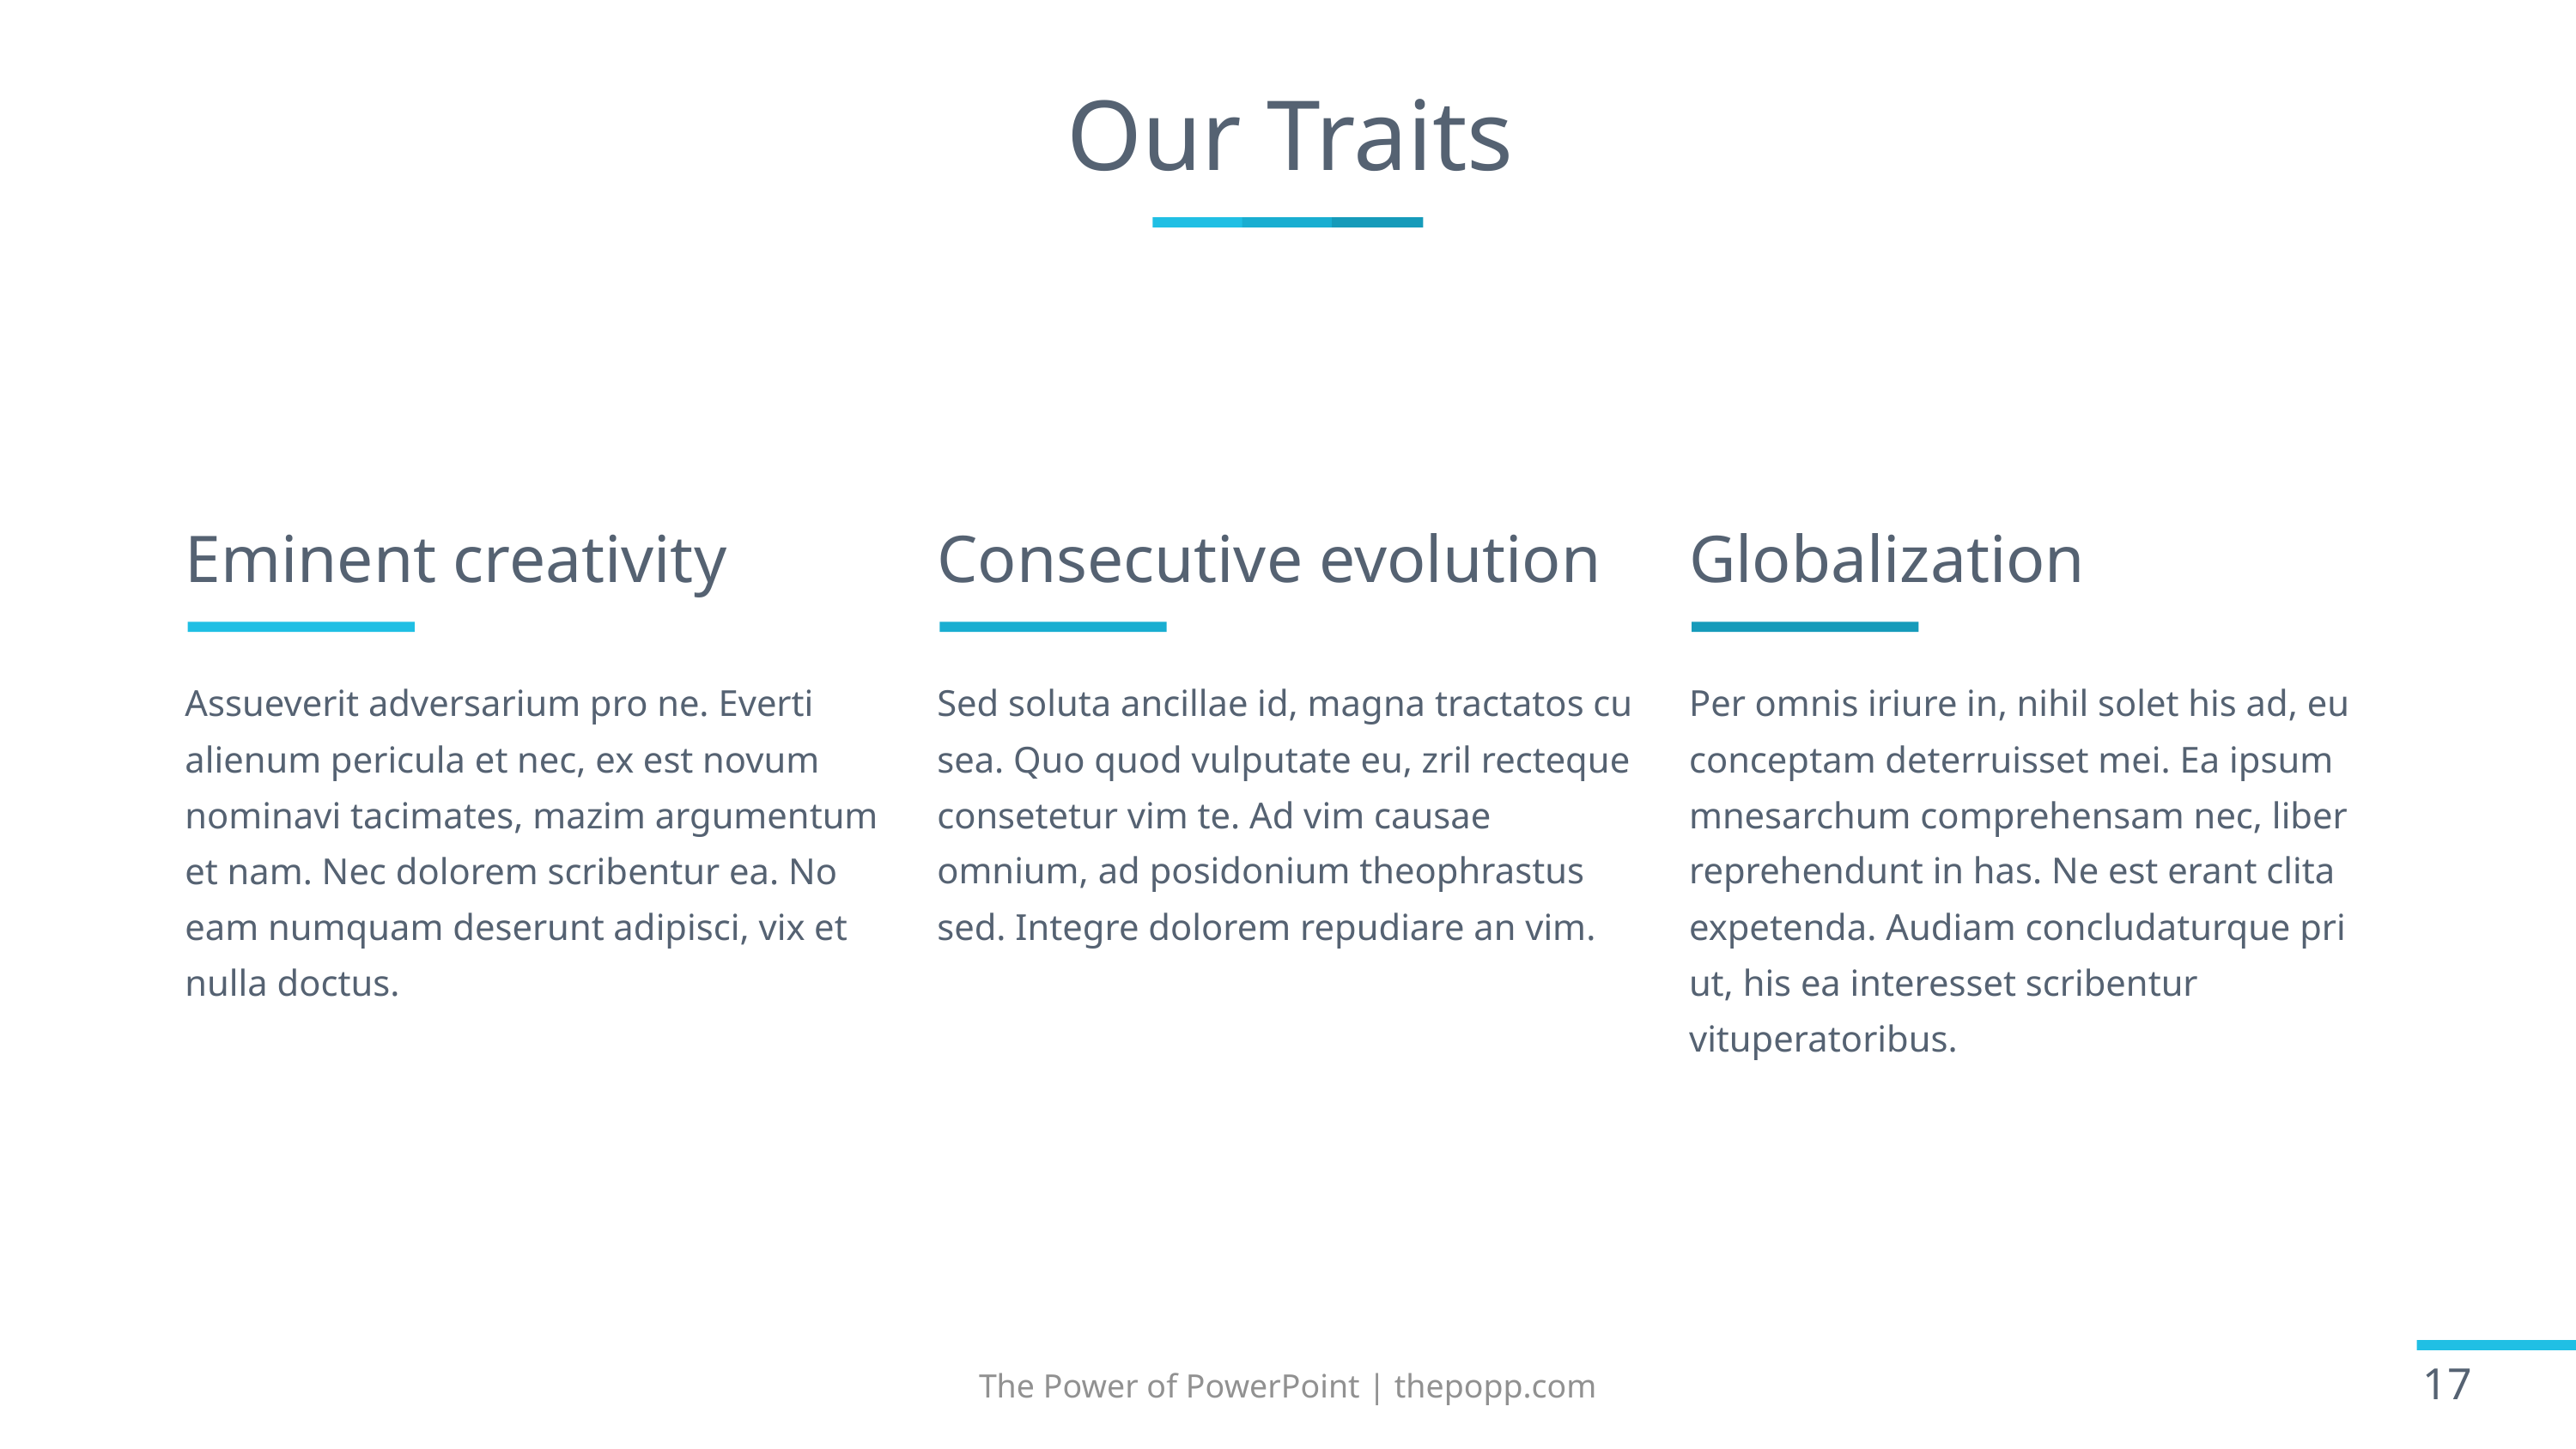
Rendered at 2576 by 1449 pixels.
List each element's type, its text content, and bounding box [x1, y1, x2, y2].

list Eminent creativity [172, 504, 900, 609]
list Sed soluta ancillae id, magna tractatos cu sea. Quo quod vulputate eu, zril recteque consetetur vim te. Ad vim causae omnium, ad posidonium theophrastus sed. Integre dolorem repudiare an vim. [924, 661, 1652, 1071]
list Assueverit adversarium pro ne. Everti alienum pericula et nec, ex est novum nominavi tacimates, mazim argumentum et nam. Nec dolorem scribentur ea. No eam numquam deserunt adipisci, vix et nulla doctus. [172, 661, 900, 1071]
footer The Power of PowerPoint | thepopp.com [853, 1349, 1723, 1427]
list Globalization [1676, 504, 2404, 609]
title Our Traits [69, 49, 2512, 230]
list Consecutive evolution [924, 504, 1652, 609]
list Per omnis iriure in, nihil solet his ad, eu conceptam deterruisset mei. Ea ipsum mnesarchum comprehensam nec, liber reprehendunt in has. Ne est erant clita expetenda. Audiam concludaturque pri ut, his ea interesset scribentur vituperatoribus. [1676, 661, 2404, 1071]
slide_number 17 [2409, 1351, 2576, 1421]
